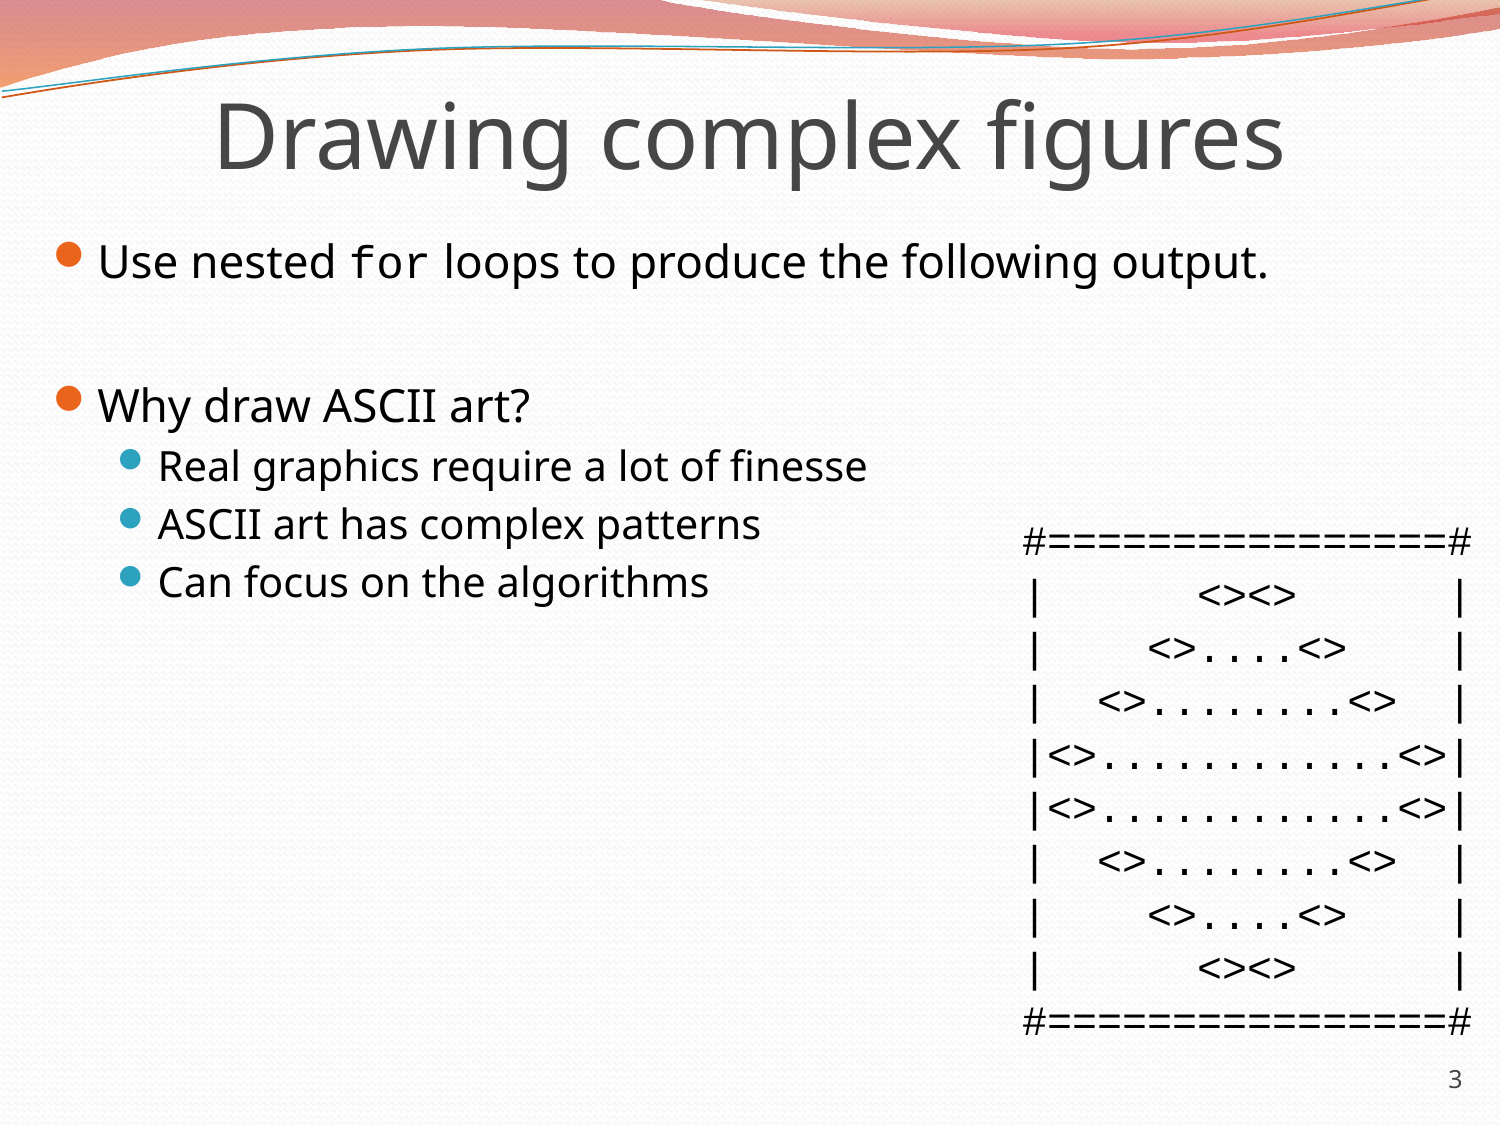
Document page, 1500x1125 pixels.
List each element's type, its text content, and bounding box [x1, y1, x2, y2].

title Drawing complex figures [75, 72, 1425, 188]
list Use nested for loops to produce the following output. Why draw ASCII art? Real graphics require a lot of finesse ASCII art has complex patterns Can focus on the algorithms [37, 224, 1500, 1075]
text_box #================# | <><> | | <>....<> | | <>........<> | |<>............<>| |<>............<>| | <>........<> | | <>....<> | | <><> | #================# [988, 512, 1488, 1053]
